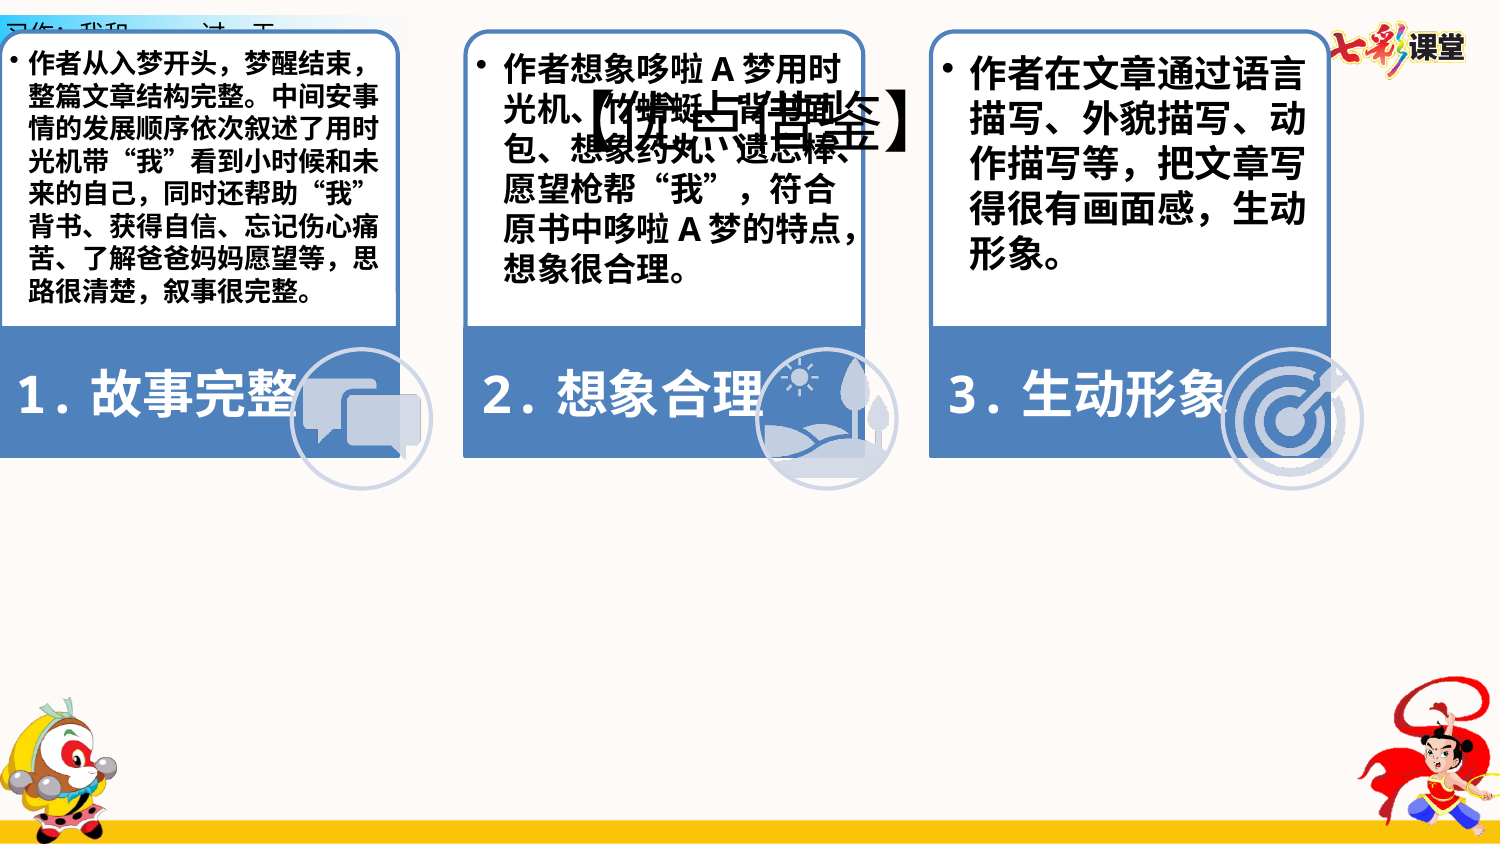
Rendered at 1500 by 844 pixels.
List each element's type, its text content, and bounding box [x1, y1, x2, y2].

picture [0, 697, 117, 844]
text_box 【优点借鉴】 [534, 72, 965, 168]
picture [1316, 20, 1468, 80]
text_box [68, 189, 1431, 711]
picture [1350, 668, 1500, 844]
